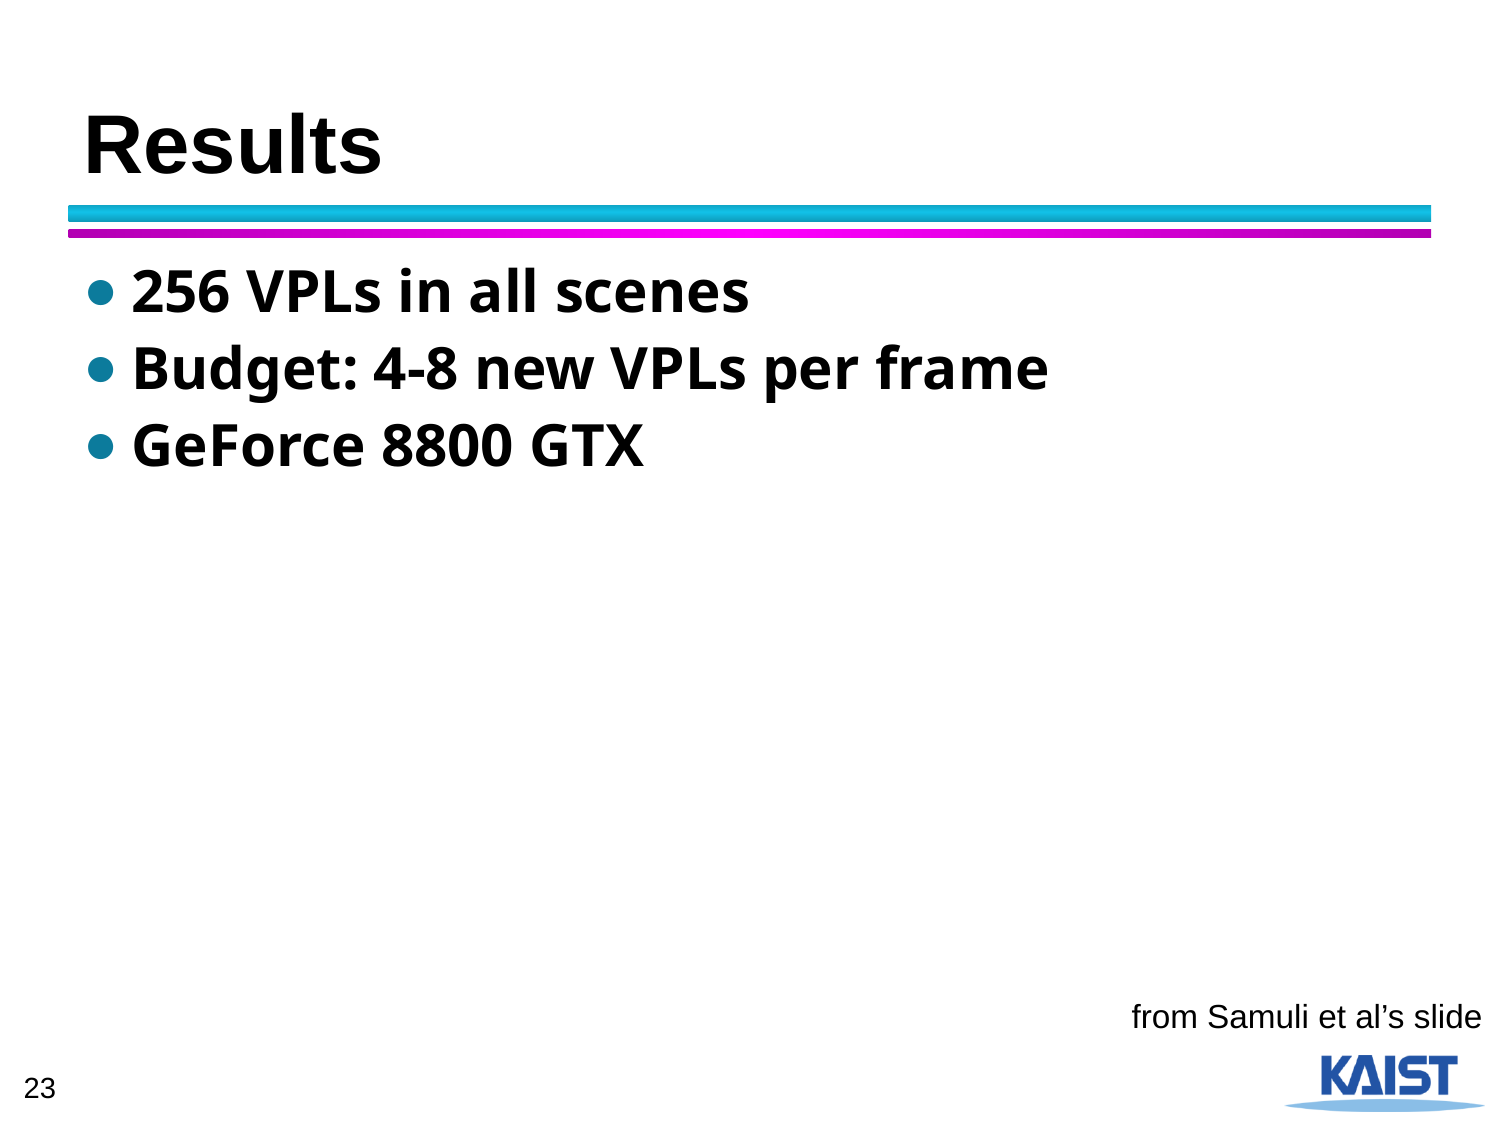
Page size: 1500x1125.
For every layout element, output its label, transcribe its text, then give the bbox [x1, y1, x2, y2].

picture [1284, 1055, 1485, 1112]
text_box from Samuli et al’s slide [1116, 987, 1499, 1043]
title Results [68, 48, 1428, 199]
list 256 VPLs in all scenes Budget: 4-8 new VPLs per frame GeForce 8800 GTX [68, 259, 1434, 1093]
